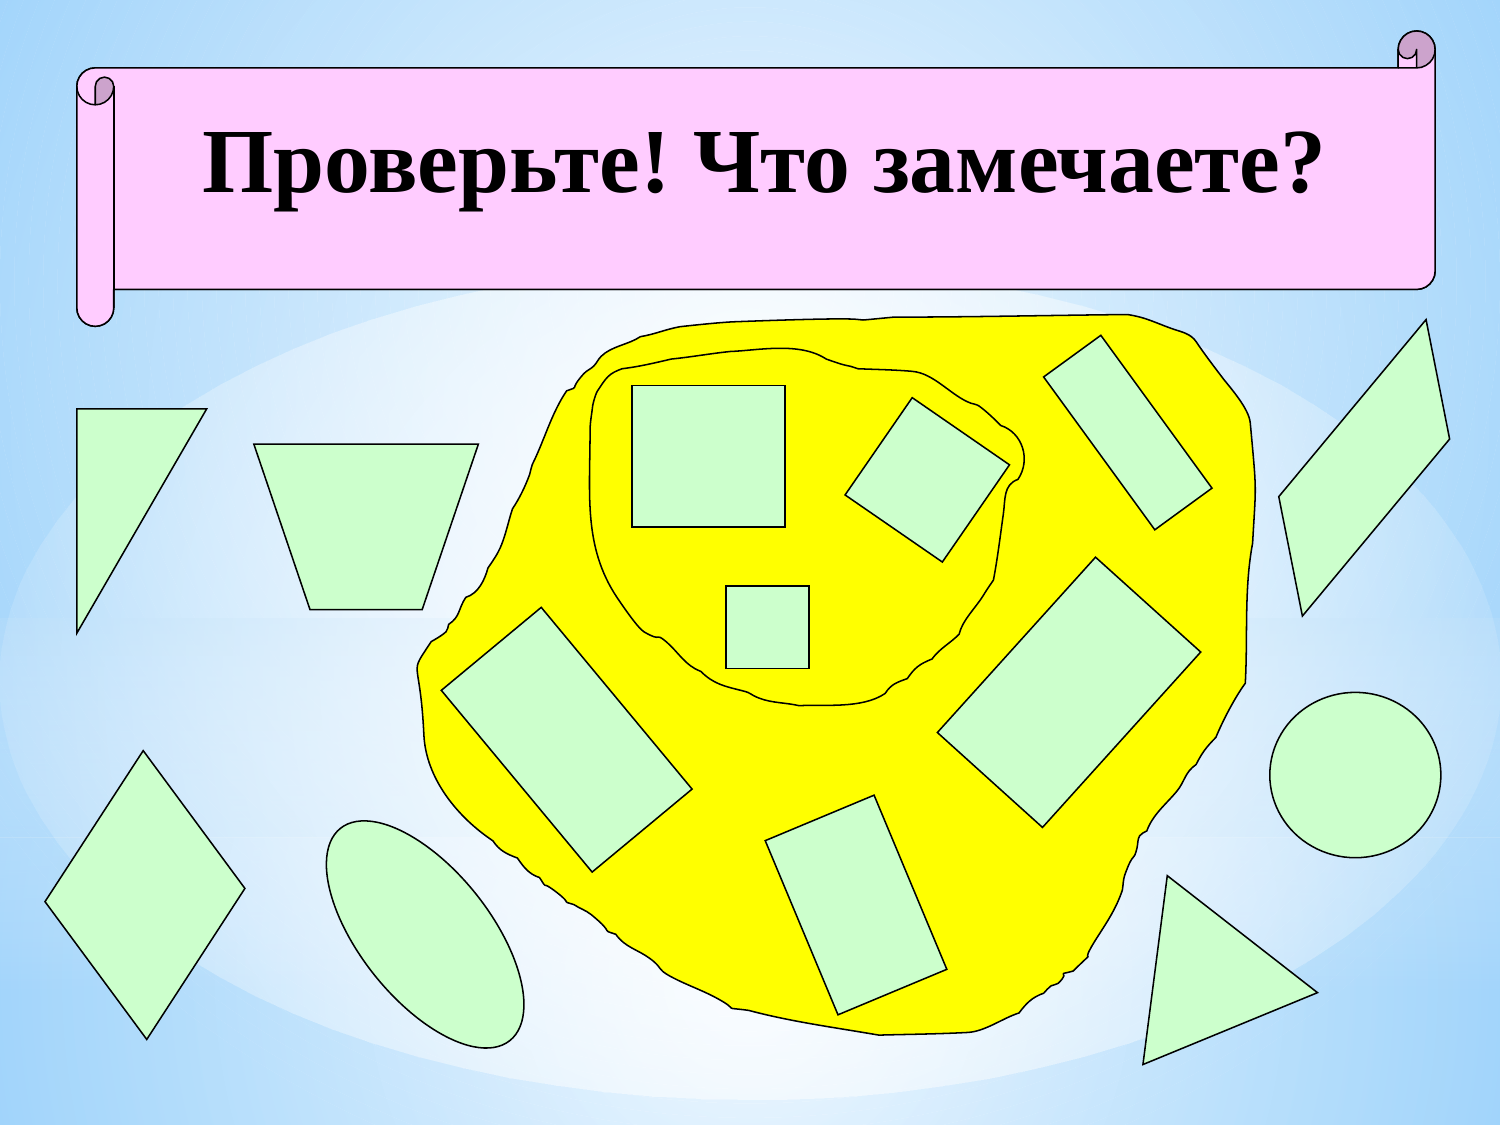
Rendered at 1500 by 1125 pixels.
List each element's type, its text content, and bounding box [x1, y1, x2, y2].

text_box Проверьте! Что замечаете? [76, 30, 1436, 327]
text_box [45, 750, 245, 1040]
text_box [417, 314, 1256, 1036]
text_box [937, 557, 1201, 828]
text_box [76, 408, 207, 634]
text_box [589, 348, 1025, 706]
text_box [326, 820, 524, 1049]
text_box [1142, 875, 1318, 1065]
text_box [253, 444, 479, 610]
text_box [1269, 692, 1441, 858]
text_box [1043, 335, 1212, 530]
text_box [1278, 319, 1450, 617]
text_box [765, 795, 947, 1015]
text_box [441, 607, 693, 873]
